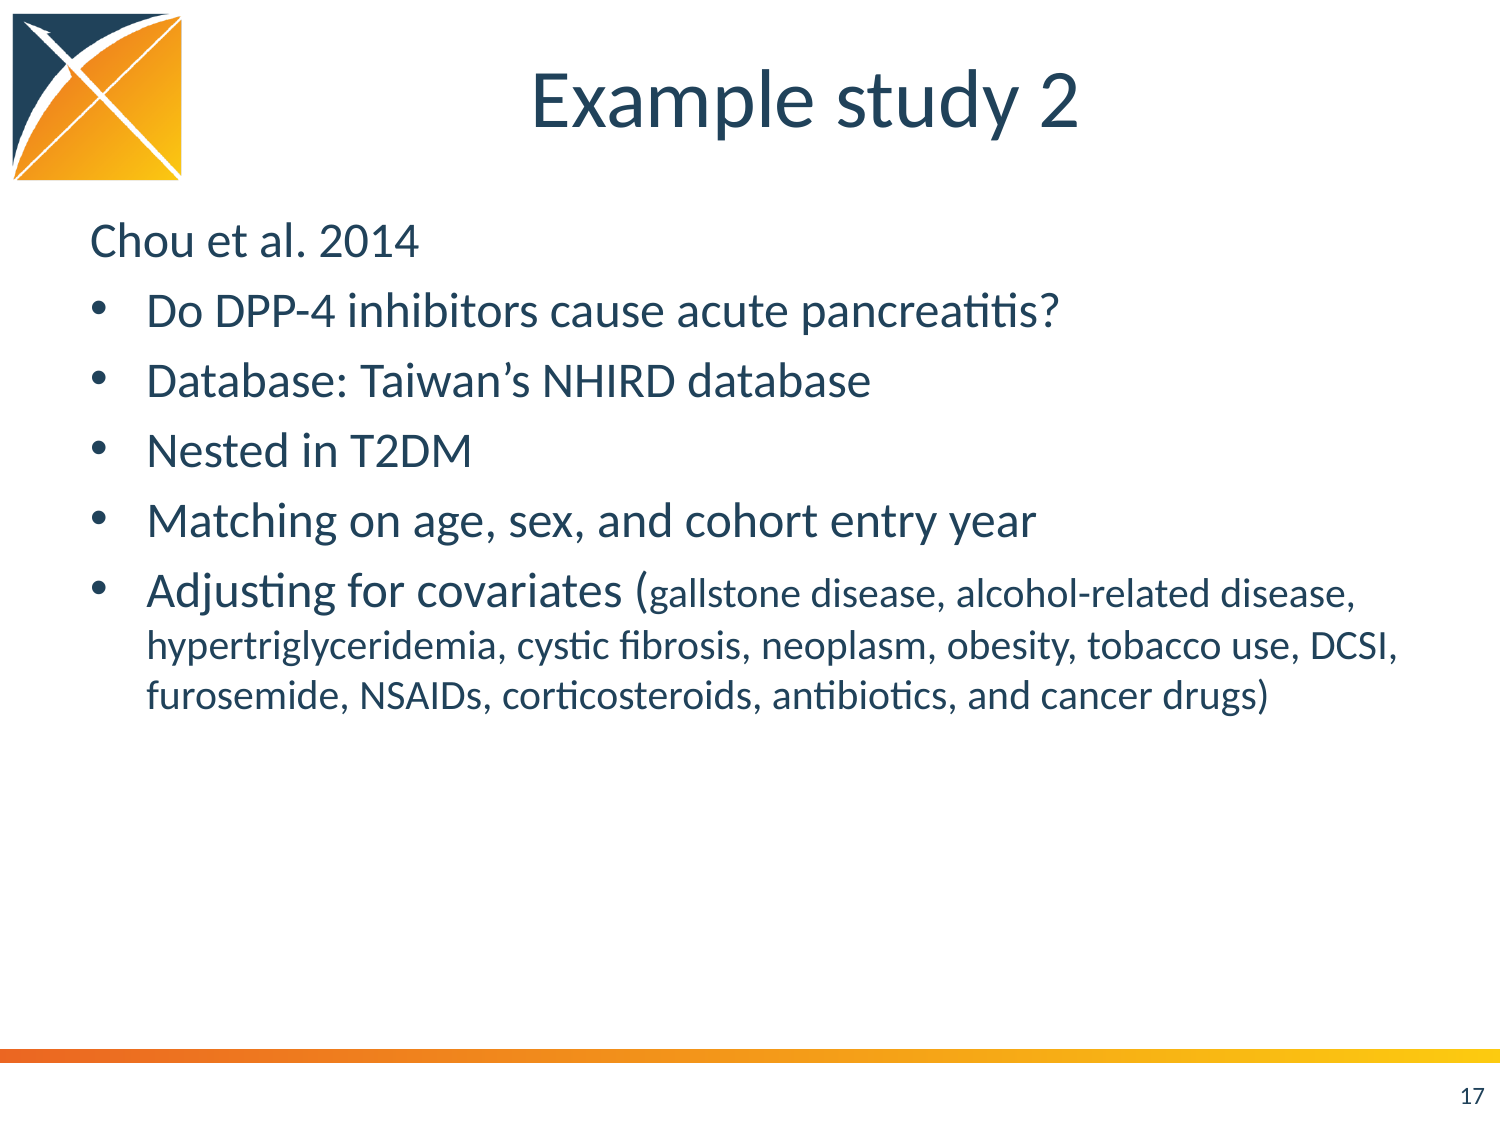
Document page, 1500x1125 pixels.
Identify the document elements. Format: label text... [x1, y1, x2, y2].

list Chou et al. 2014 Do DPP-4 inhibitors cause acute pancreatitis? Database: Taiwan’s NHIRD database Nested in T2DM Matching on age, sex, and cohort entry year Adjusting for covariates (gallstone disease, alcohol-related disease, hypertriglyceridemia, cystic fibrosis, neoplasm, obesity, tobacco use, DCSI, furosemide, NSAIDs, corticosteroids, antibiotics, and cancer drugs) [75, 200, 1425, 1005]
picture [0, 0, 206, 200]
slide_number 17 [1149, 1065, 1500, 1125]
title Example study 2 [187, 24, 1425, 163]
